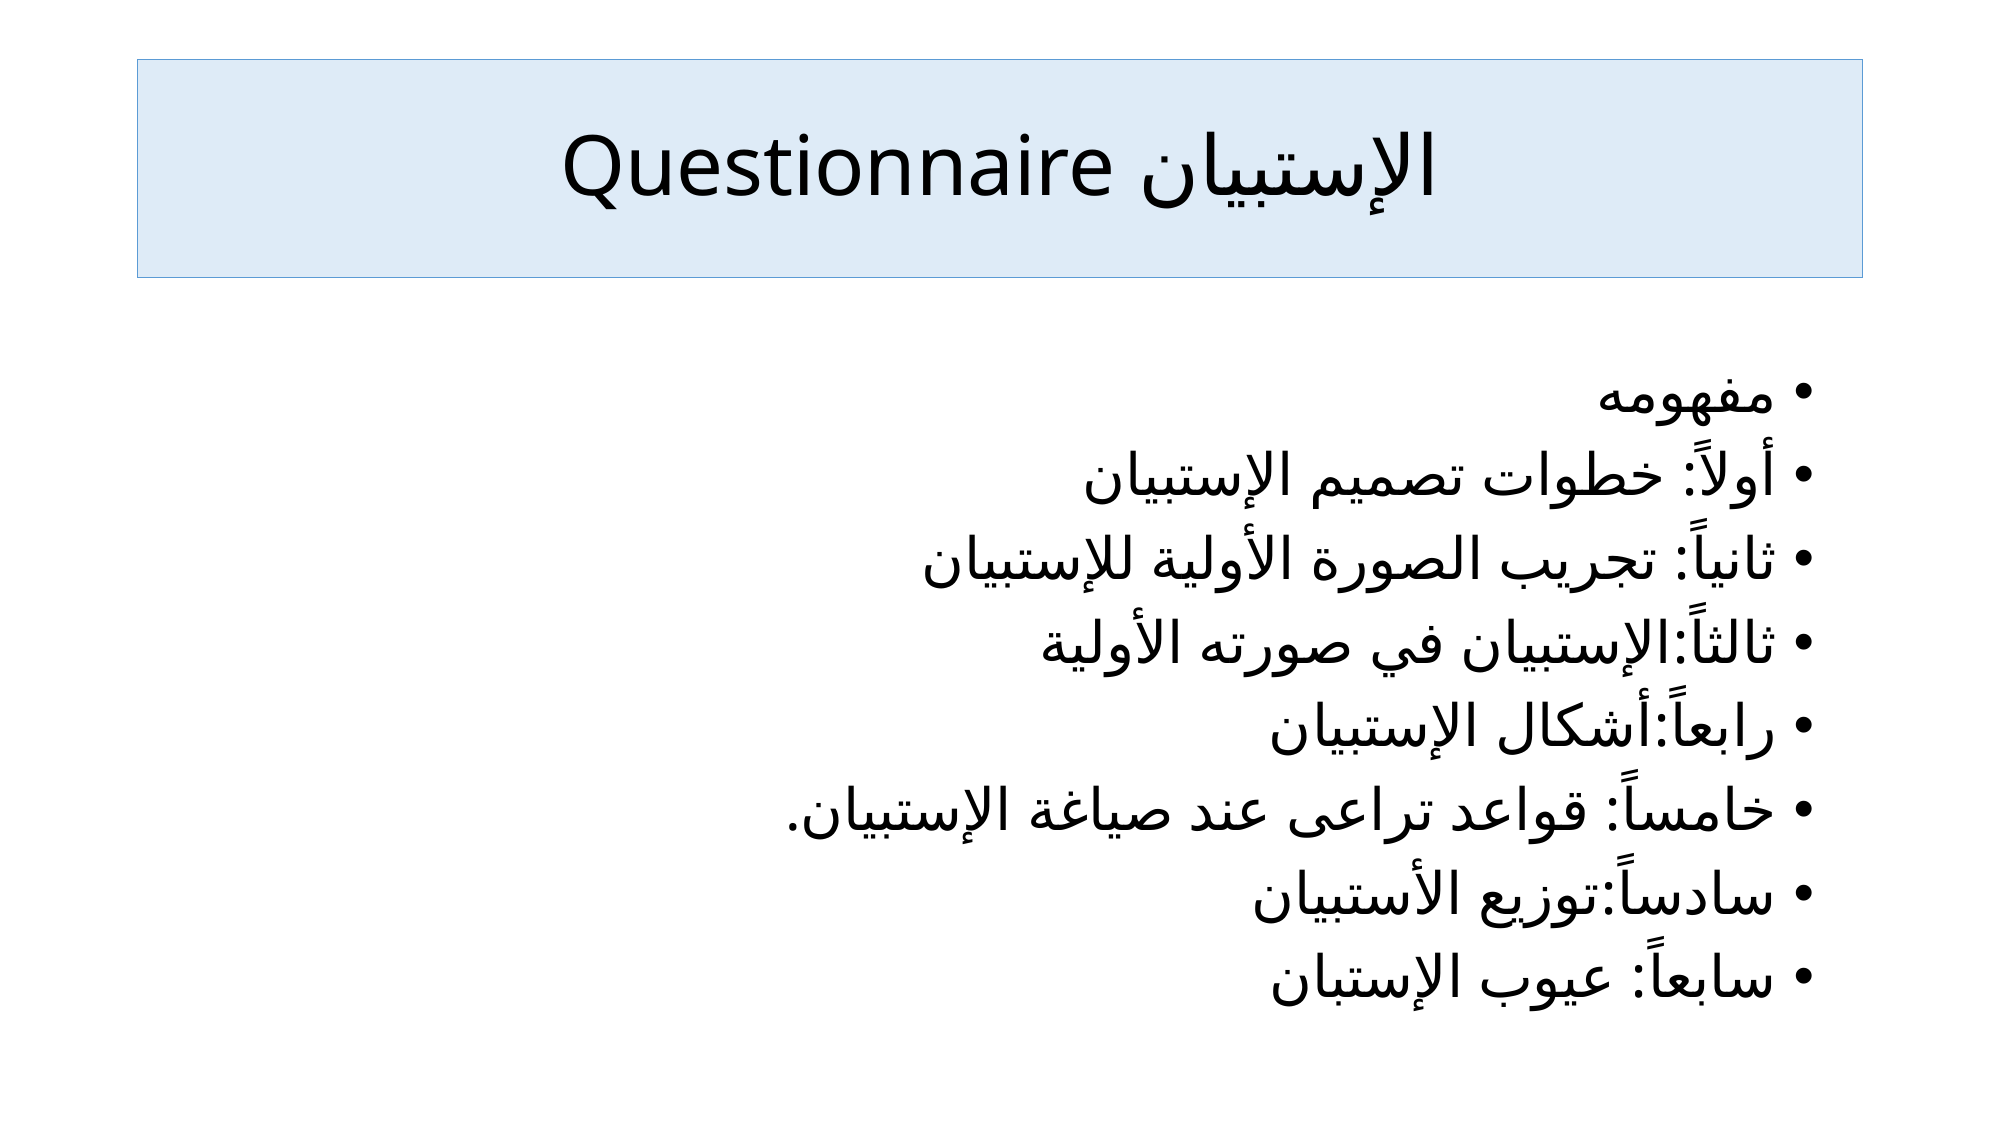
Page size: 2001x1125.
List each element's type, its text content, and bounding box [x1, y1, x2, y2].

list مفهومه أولاً: خطوات تصميم الإستبيان ثانياً: تجريب الصورة الأولية للإستبيان ثالثاً:الإستبيان في صورته الأولية رابعاً:أشكال الإستبيان خامساً: قواعد تراعى عند صياغة الإستبيان. سادساً:توزيع الأستبيان سابعاً: عيوب الإستبان [111, 354, 1830, 1107]
title الإستبيان Questionnaire [137, 59, 1863, 278]
